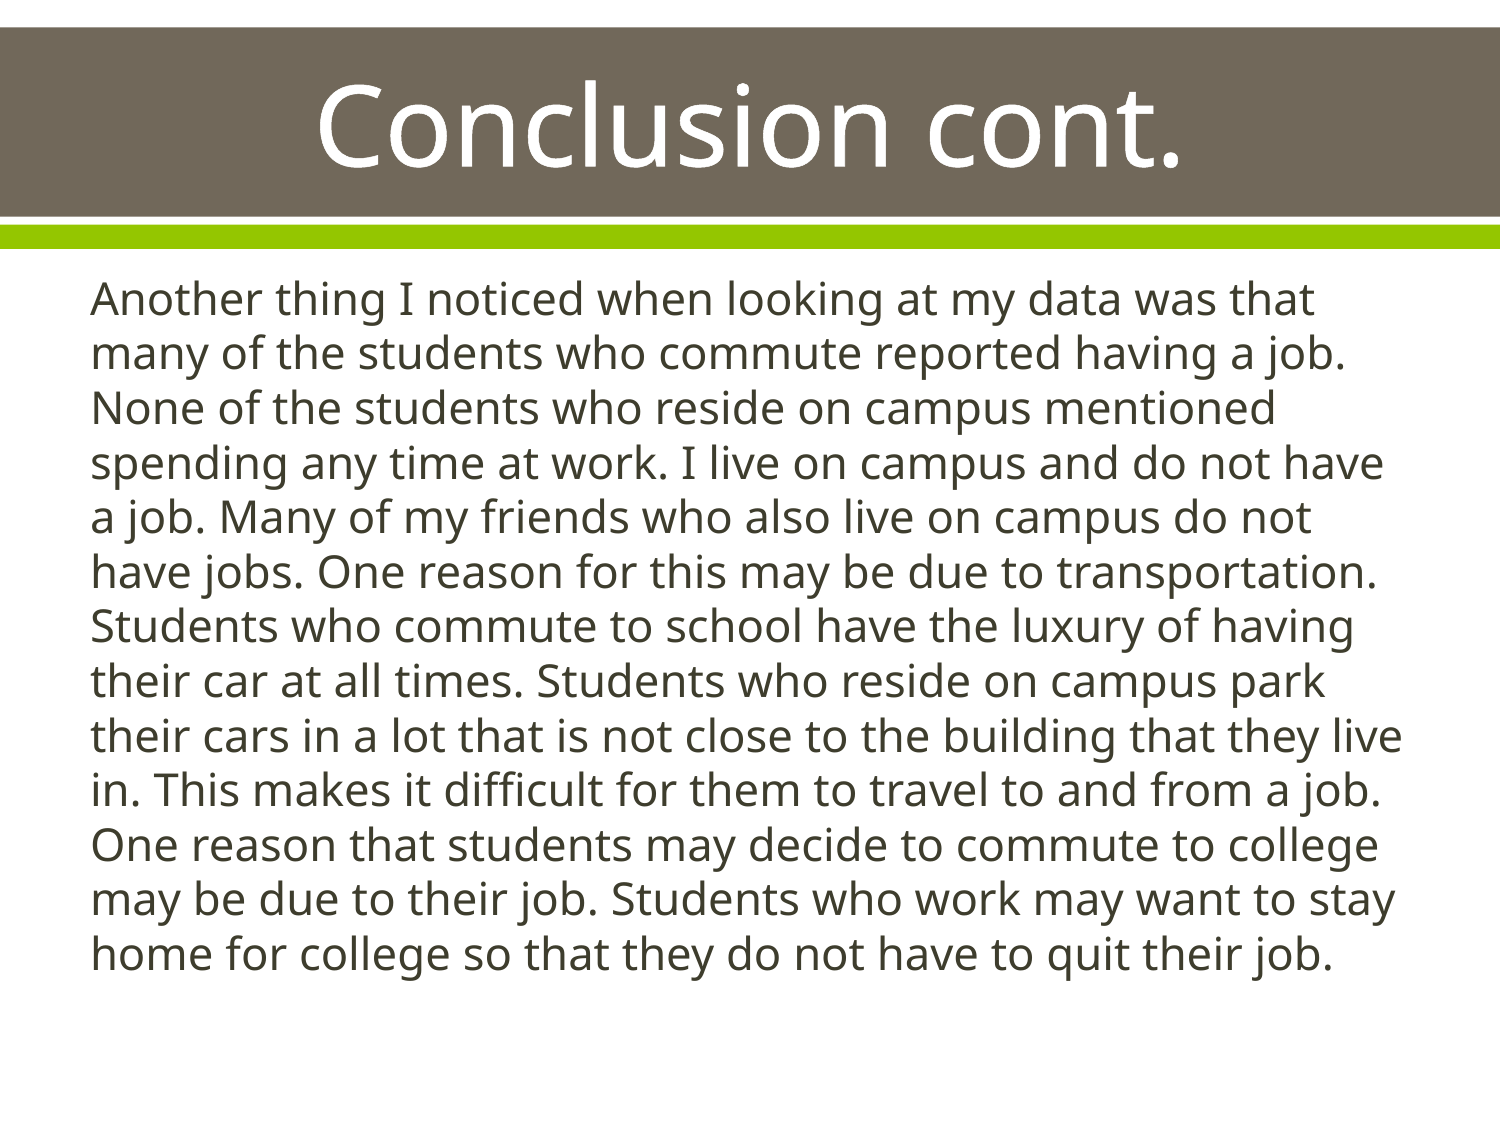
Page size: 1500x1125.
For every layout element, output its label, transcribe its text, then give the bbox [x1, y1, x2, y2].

list Another thing I noticed when looking at my data was that many of the students who commute reported having a job. None of the students who reside on campus mentioned spending any time at work. I live on campus and do not have a job. Many of my friends who also live on campus do not have jobs. One reason for this may be due to transportation. Students who commute to school have the luxury of having their car at all times. Students who reside on campus park their cars in a lot that is not close to the building that they live in. This makes it difficult for them to travel to and from a job. One reason that students may decide to commute to college may be due to their job. Students who work may want to stay home for college so that they do not have to quit their job. [75, 262, 1425, 1005]
title Conclusion cont. [75, 29, 1425, 213]
